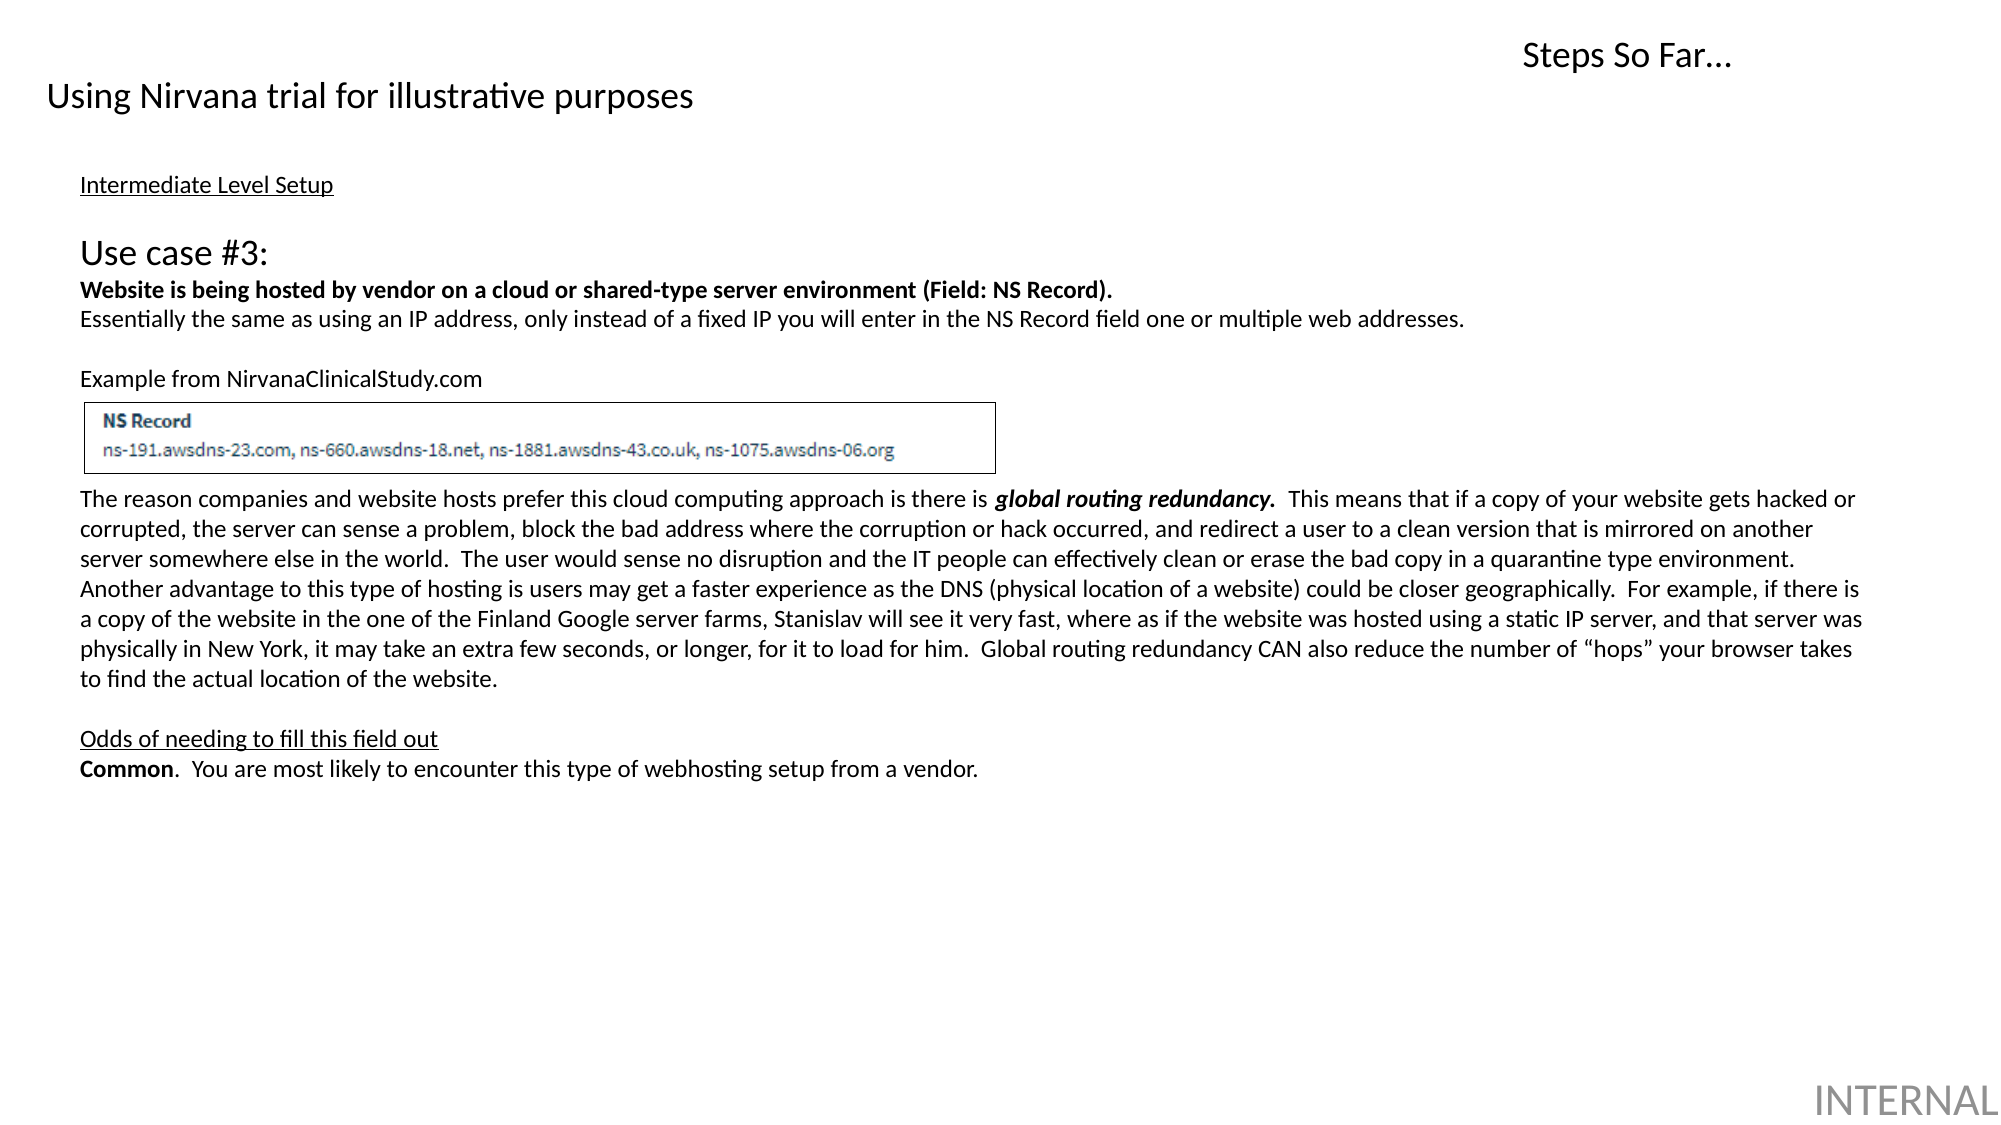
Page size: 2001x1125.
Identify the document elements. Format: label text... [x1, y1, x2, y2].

text_box Steps So Far… [1507, 23, 1748, 83]
picture [84, 401, 996, 474]
text_box Using Nirvana trial for illustrative purposes [31, 63, 710, 124]
text_box Intermediate Level Setup Use case #3: Website is being hosted by vendor on a cloud or shared-type server environment (Field: NS Record). Essentially the same as using an IP address, only instead of a fixed IP you will enter in the NS Record field one or multiple web addresses. Example from NirvanaClinicalStudy.com The reason companies and website hosts prefer this cloud computing approach is there is global routing redundancy. This means that if a copy of your website gets hacked or corrupted, the server can sense a problem, block the bad address where the corruption or hack occurred, and redirect a user to a clean version that is mirrored on another server somewhere else in the world. The user would sense no disruption and the IT people can effectively clean or erase the bad copy in a quarantine type environment. Another advantage to this type of hosting is users may get a faster experience as the DNS (physical location of a website) could be closer geographically. For example, if there is a copy of the website in the one of the Finland Google server farms, Stanislav will see it very fast, where as if the website was hosted using a static IP server, and that server was physically in New York, it may take an extra few seconds, or longer, for it to load for him. Global routing redundancy CAN also reduce the number of “hops” your browser takes to find the actual location of the website. Odds of needing to fill this field out Common. You are most likely to encounter this type of webhosting setup from a vendor. [65, 160, 1889, 850]
